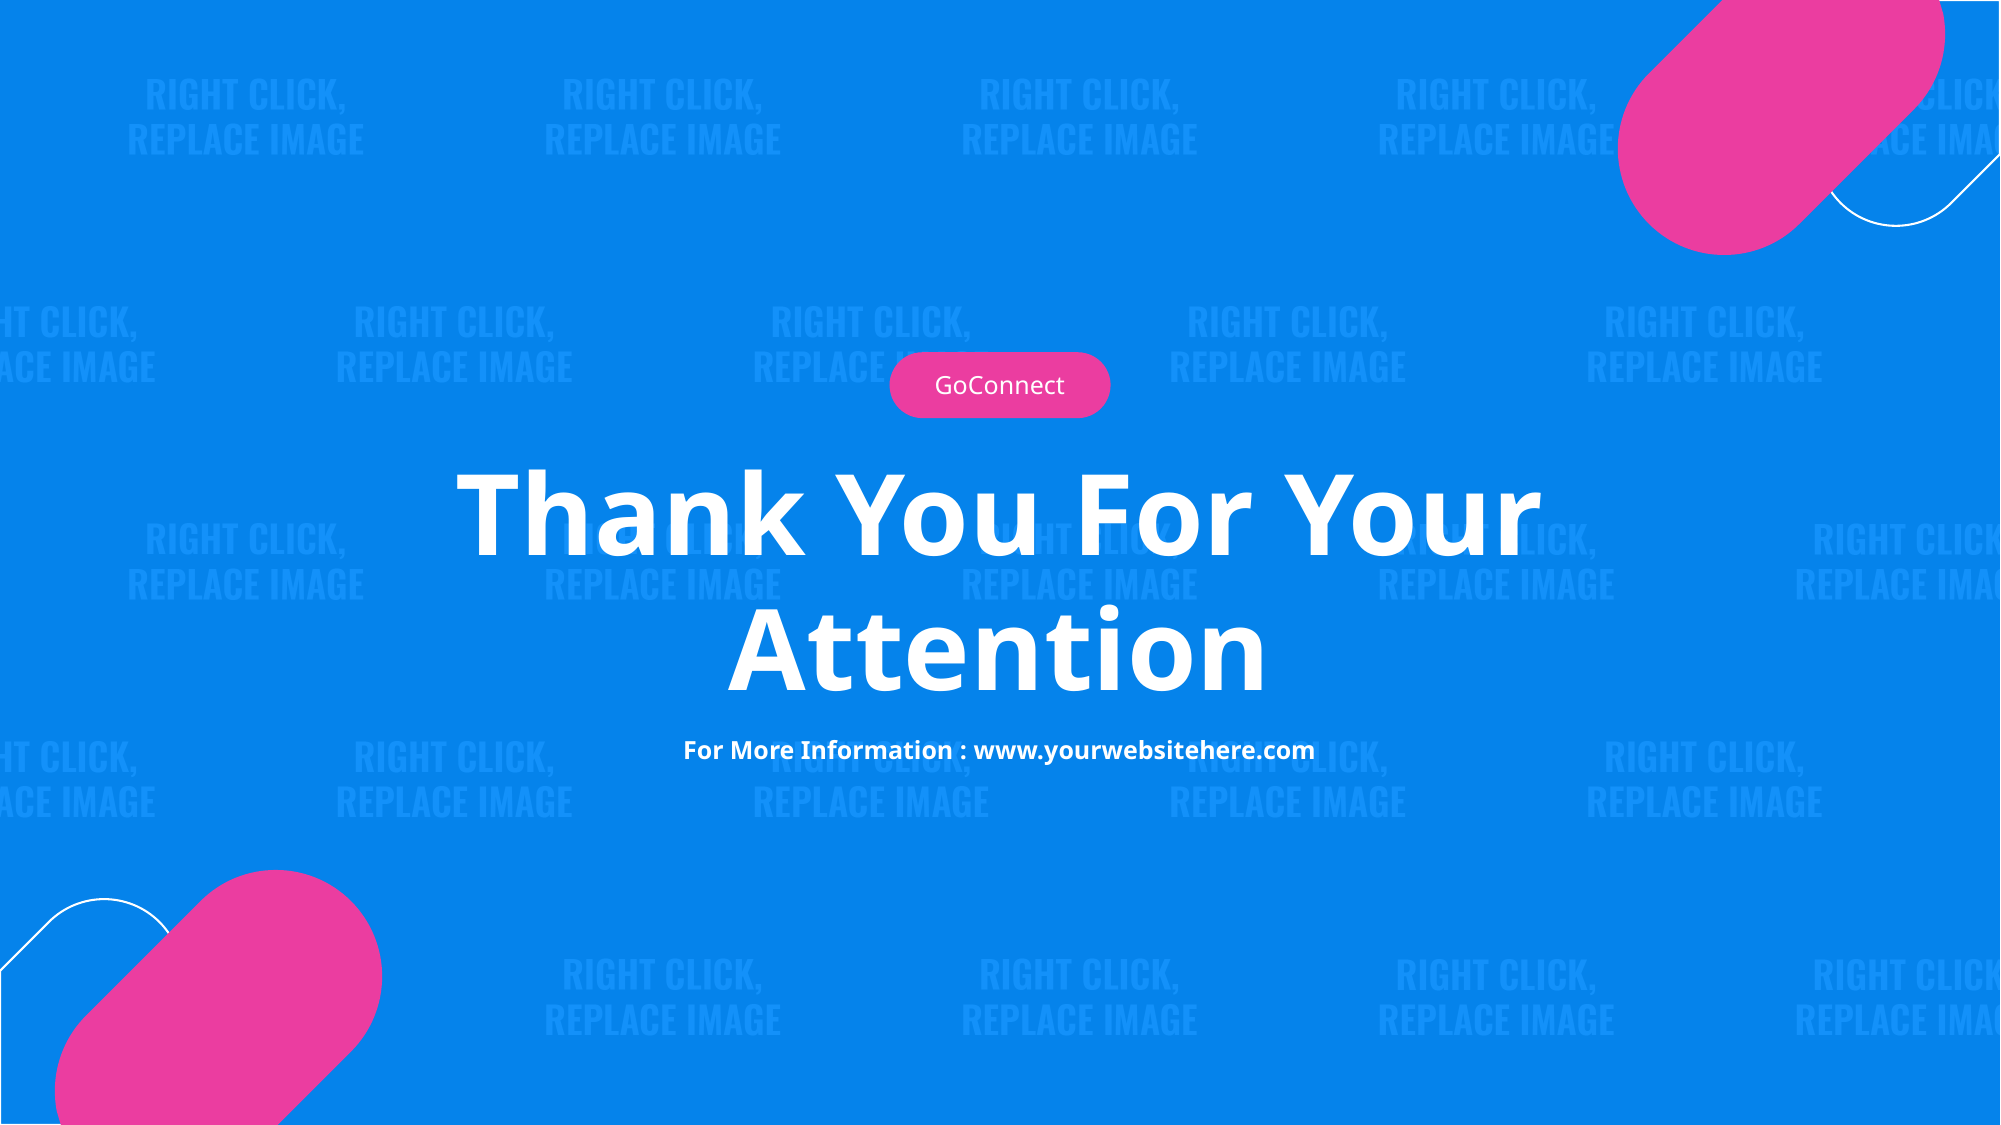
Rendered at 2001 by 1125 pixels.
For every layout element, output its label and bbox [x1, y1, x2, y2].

picture [0, 0, 2000, 1125]
text_box [0, 869, 383, 1125]
text_box [1617, 0, 2000, 255]
